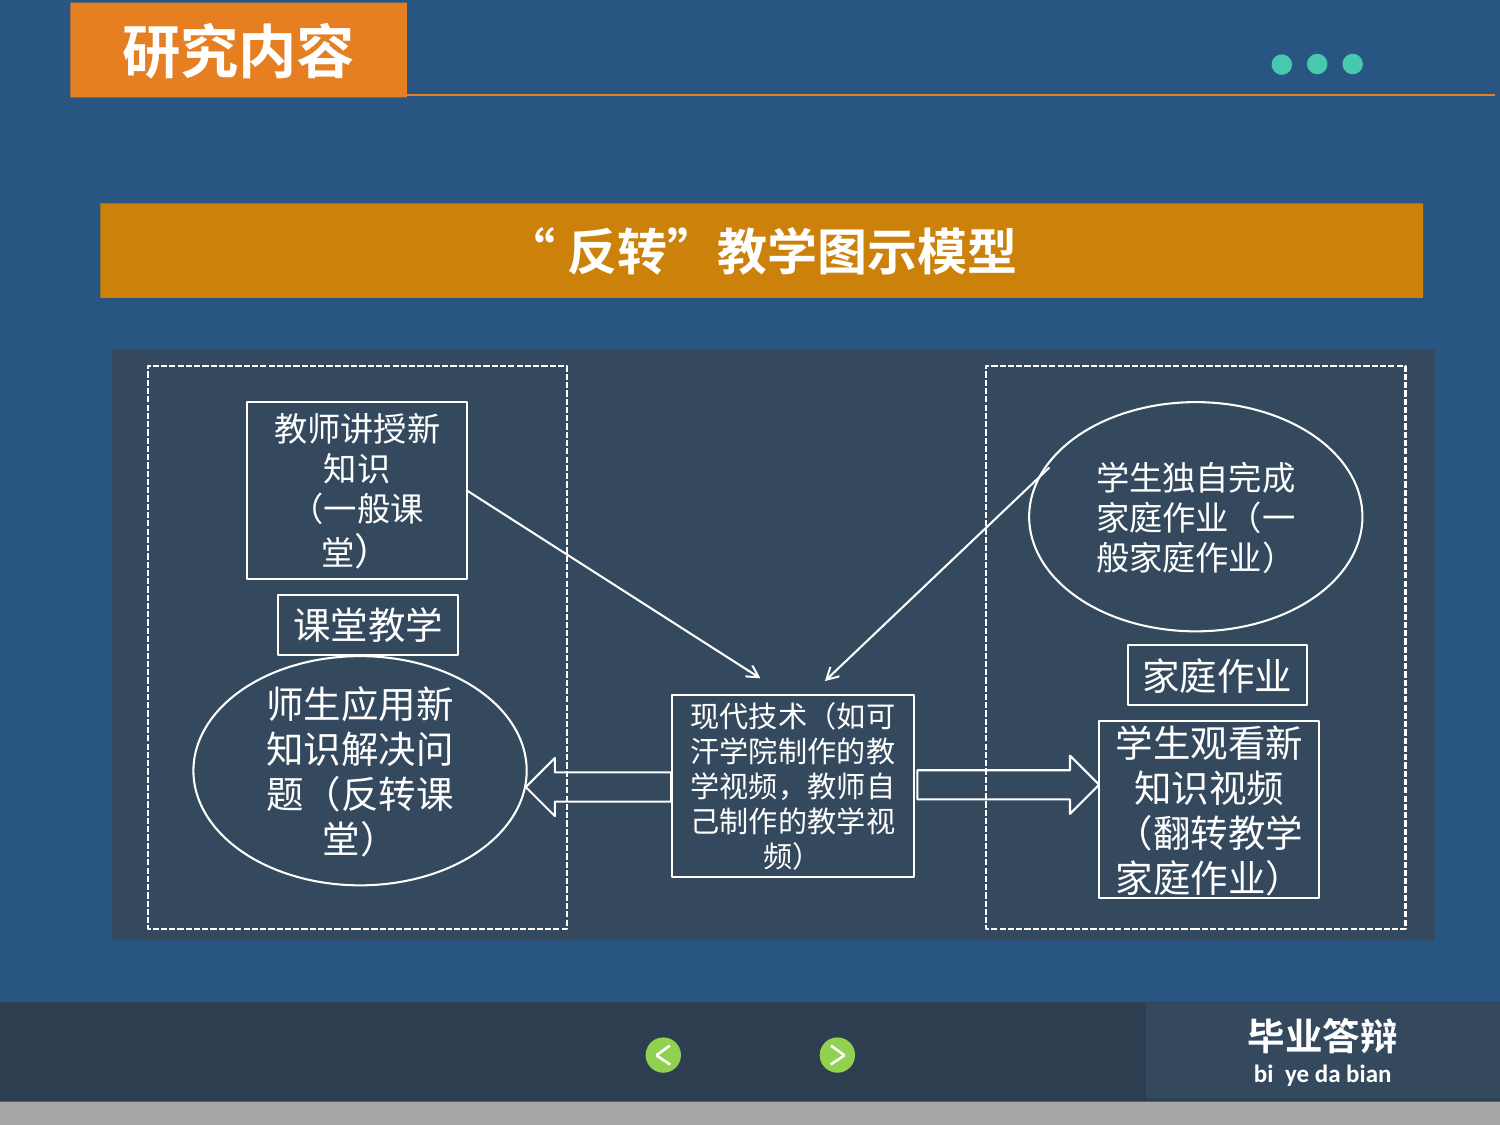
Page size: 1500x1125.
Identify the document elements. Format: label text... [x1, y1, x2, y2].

text_box “反转”教学图示模型 [98, 201, 1425, 300]
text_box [645, 1037, 682, 1074]
text_box [110, 348, 1437, 943]
text_box [0, 1000, 1144, 1100]
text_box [147, 366, 1406, 929]
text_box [70, 2, 1496, 98]
text_box [0, 1100, 1500, 1125]
text_box 毕业答辩 bi ye da bian [1144, 999, 1500, 1101]
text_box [819, 1037, 856, 1074]
